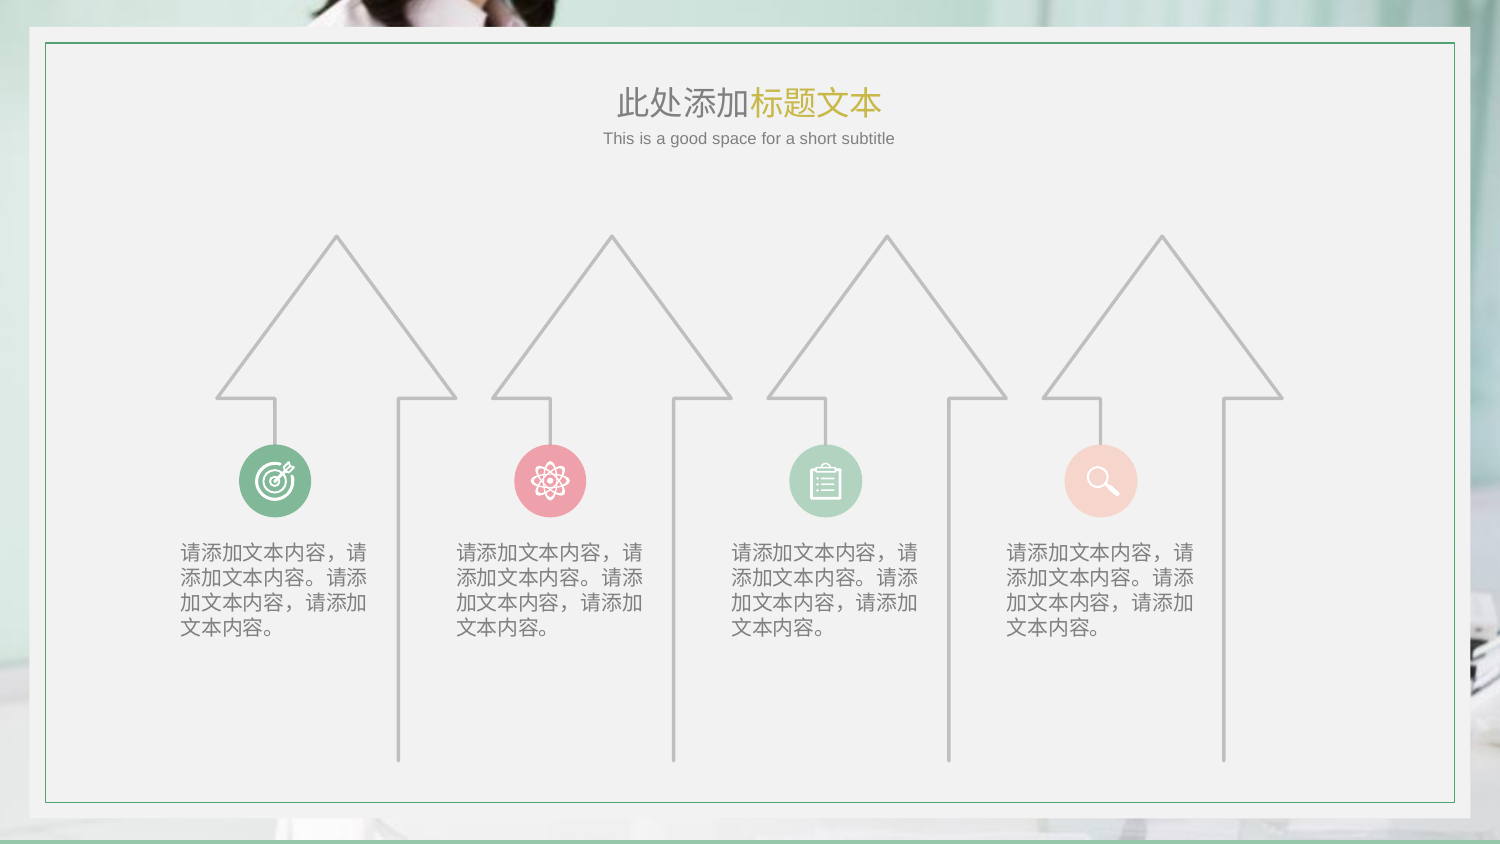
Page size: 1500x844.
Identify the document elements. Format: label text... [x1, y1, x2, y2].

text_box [530, 460, 571, 501]
text_box This is a good space for a short subtitle [588, 120, 911, 155]
text_box 请添加文本内容，请添加文本内容。请添加文本内容，请添加文本内容。 [1006, 539, 1196, 640]
text_box [255, 461, 295, 501]
picture [0, 0, 1500, 840]
text_box 此处添加标题文本 [602, 74, 898, 120]
text_box [1043, 236, 1283, 761]
text_box [216, 236, 456, 761]
text_box [514, 444, 587, 518]
text_box 请添加文本内容，请添加文本内容。请添加文本内容，请添加文本内容。 [731, 539, 921, 640]
text_box [492, 236, 732, 761]
text_box 请添加文本内容，请添加文本内容。请添加文本内容，请添加文本内容。 [180, 539, 370, 640]
text_box [810, 462, 842, 500]
text_box [1084, 464, 1122, 499]
text_box 请添加文本内容，请添加文本内容。请添加文本内容，请添加文本内容。 [455, 539, 645, 640]
text_box [789, 444, 863, 518]
text_box [1064, 444, 1138, 518]
text_box [767, 236, 1007, 761]
text_box [239, 444, 312, 518]
